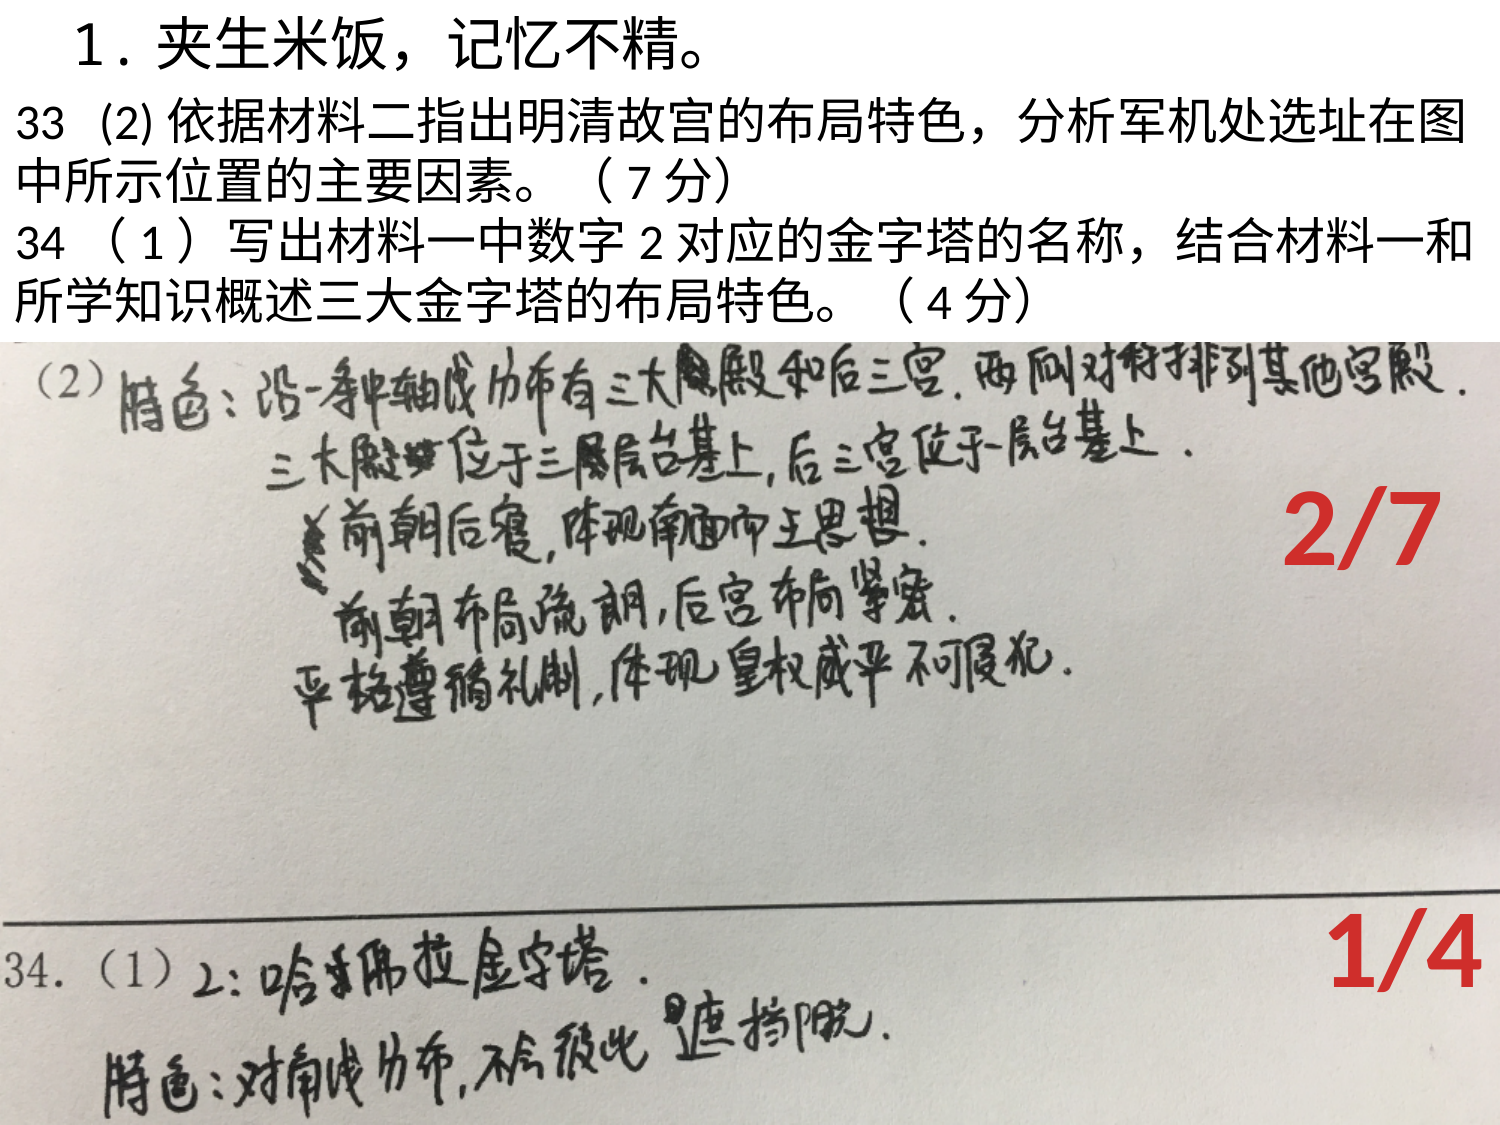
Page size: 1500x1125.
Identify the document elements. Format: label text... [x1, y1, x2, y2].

text_box 33 (2)依据材料二指出明清故宫的布局特色，分析军机处选址在图中所示位置的主要因素。（7分） 34（1）写出材料一中数字2对应的金字塔的名称，结合材料一和所学知识概述三大金字塔的布局特色。（4分） [0, 81, 1500, 337]
picture [0, 342, 1500, 1125]
text_box 1.夹生米饭，记忆不精。 [12, 0, 710, 81]
